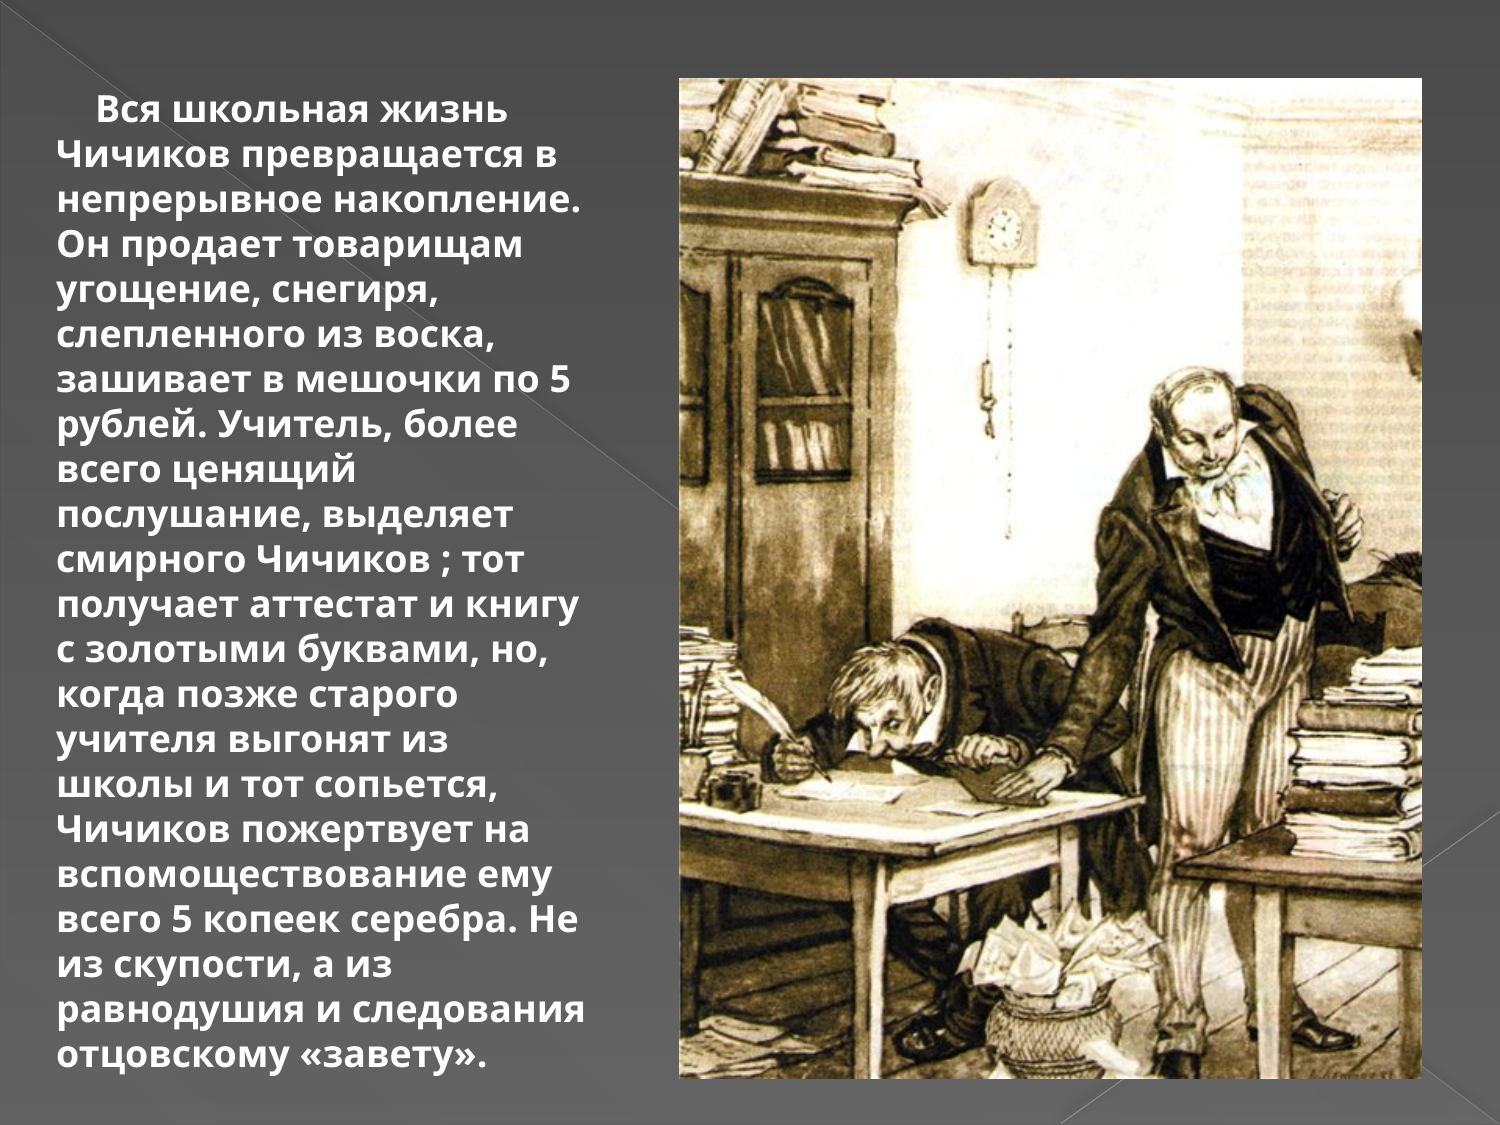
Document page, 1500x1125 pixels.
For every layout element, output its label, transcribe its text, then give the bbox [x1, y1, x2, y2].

picture [678, 77, 1422, 1079]
text_box Вся школьная жизнь Чичиков превращается в непрерывное накопление. Он продает товарищам угощение, снегиря, слепленного из воска, зашивает в мешочки по 5 рублей. Учитель, более всего ценящий послушание, выделяет смирного Чичиков ; тот получает аттестат и книгу с золотыми буквами, но, когда позже старого учителя выгонят из школы и тот сопьется, Чичиков пожертвует на вспомоществование ему всего 5 копеек серебра. Не из скупости, а из равнодушия и следования отцовскому «завету». [41, 78, 609, 1125]
